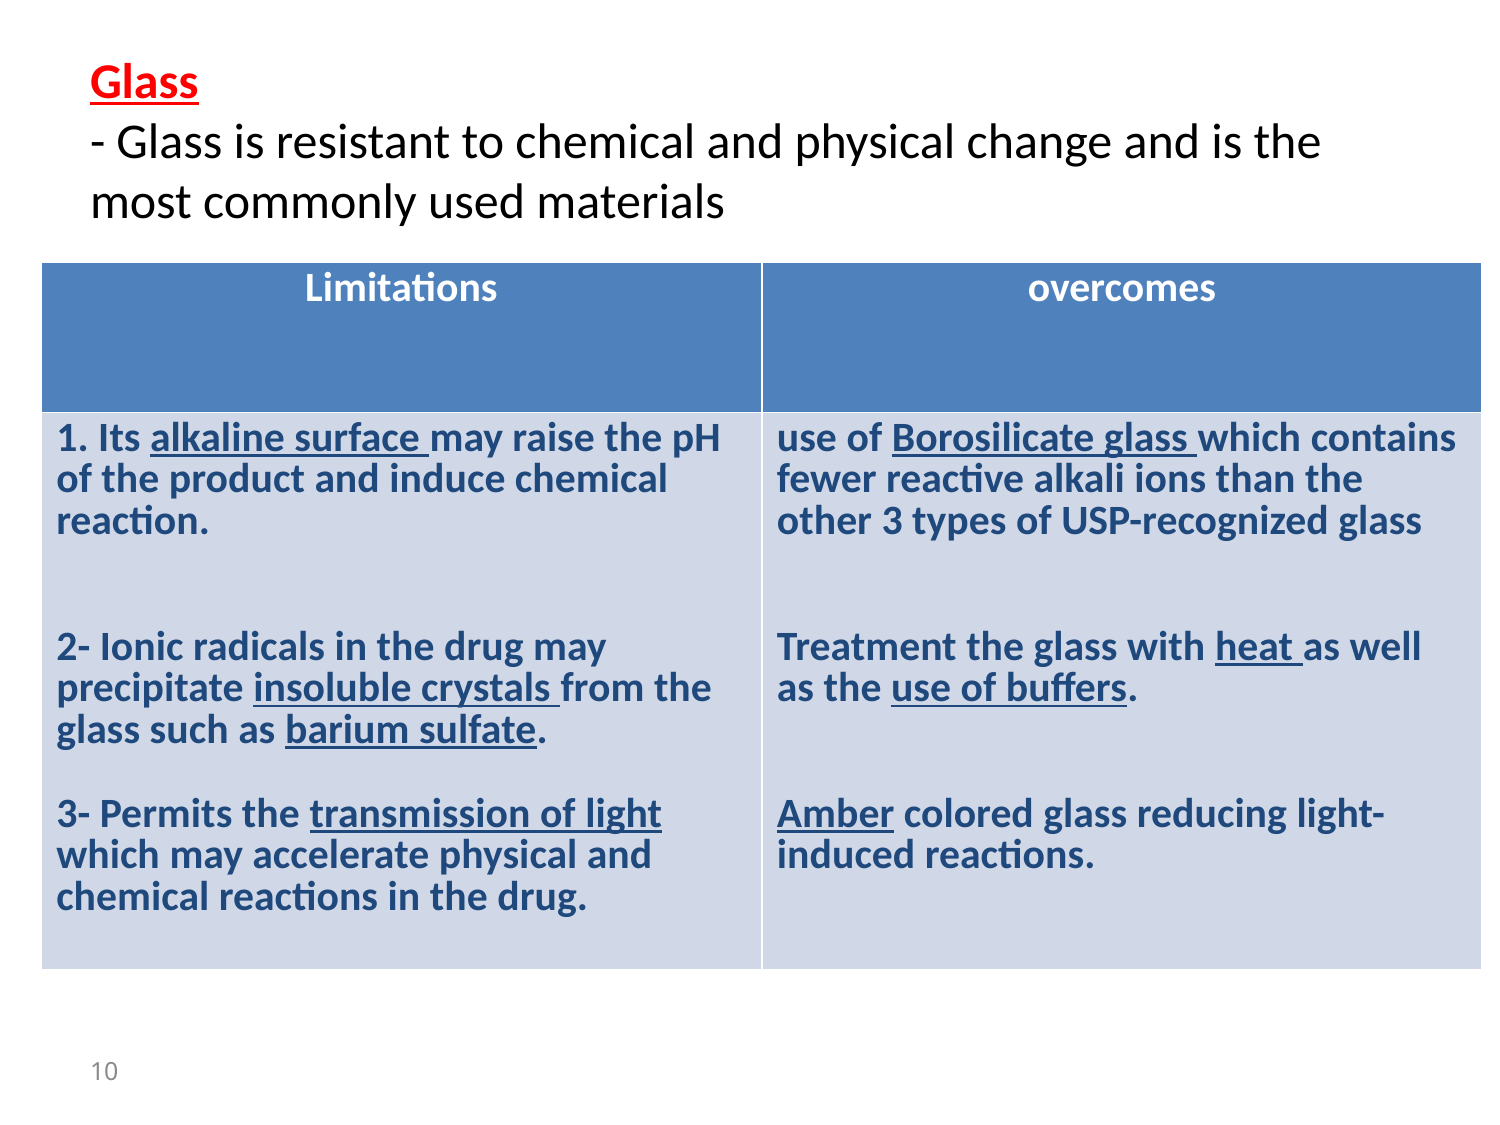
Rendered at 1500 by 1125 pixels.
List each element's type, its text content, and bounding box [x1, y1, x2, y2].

slide_number 10 [75, 1042, 425, 1103]
table_header overcomes [763, 263, 1481, 412]
table_header Limitations [42, 263, 761, 412]
table_cell use of Borosilicate glass which contains fewer reactive alkali ions than the other 3 types of USP-recognized glass Treatment the glass with heat as well as the use of buffers. Amber colored glass reducing light-induced reactions. [763, 413, 1481, 969]
table_cell 1. Its alkaline surface may raise the pH of the product and induce chemical reaction. 2- Ionic radicals in the drug may precipitate insoluble crystals from the glass such as barium sulfate. 3- Permits the transmission of light which may accelerate physical and chemical reactions in the drug. [42, 413, 761, 969]
title Glass - Glass is resistant to chemical and physical change and is the most commonly used materials [75, 45, 1425, 233]
